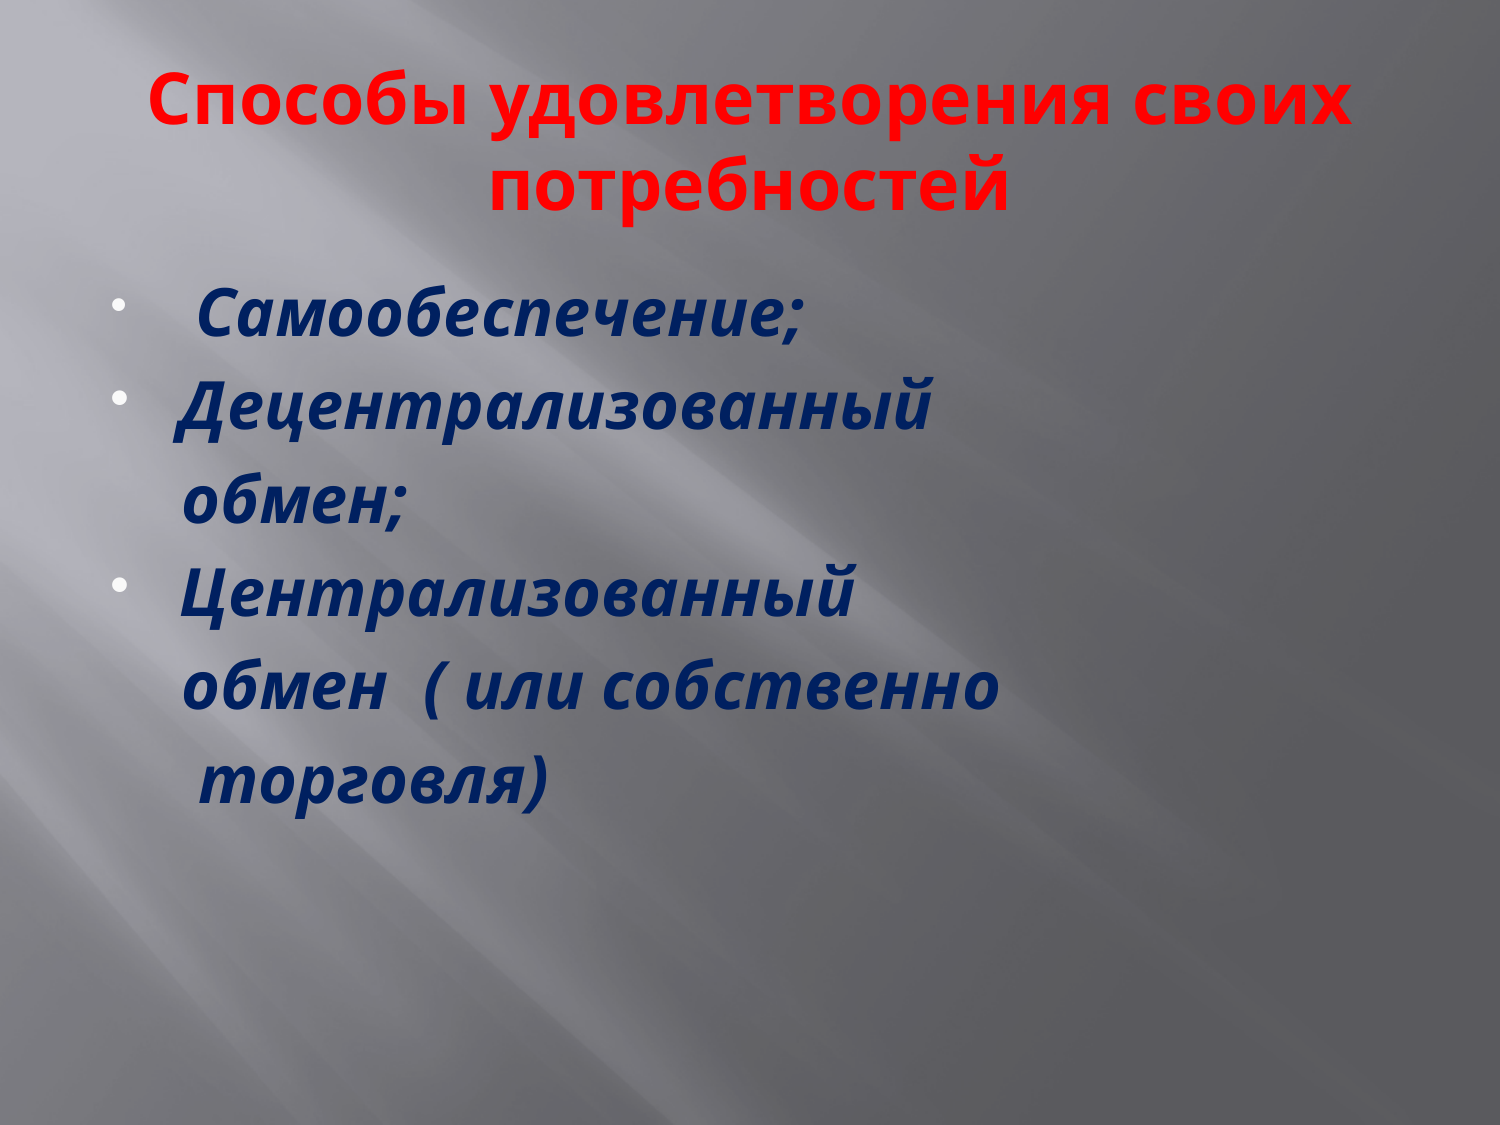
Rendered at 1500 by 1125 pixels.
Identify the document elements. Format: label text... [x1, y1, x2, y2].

title Способы удовлетворения своих потребностей [75, 45, 1425, 233]
list Самообеспечение; Децентрализованный обмен; Централизованный обмен ( или собственно торговля) [75, 262, 1425, 1035]
